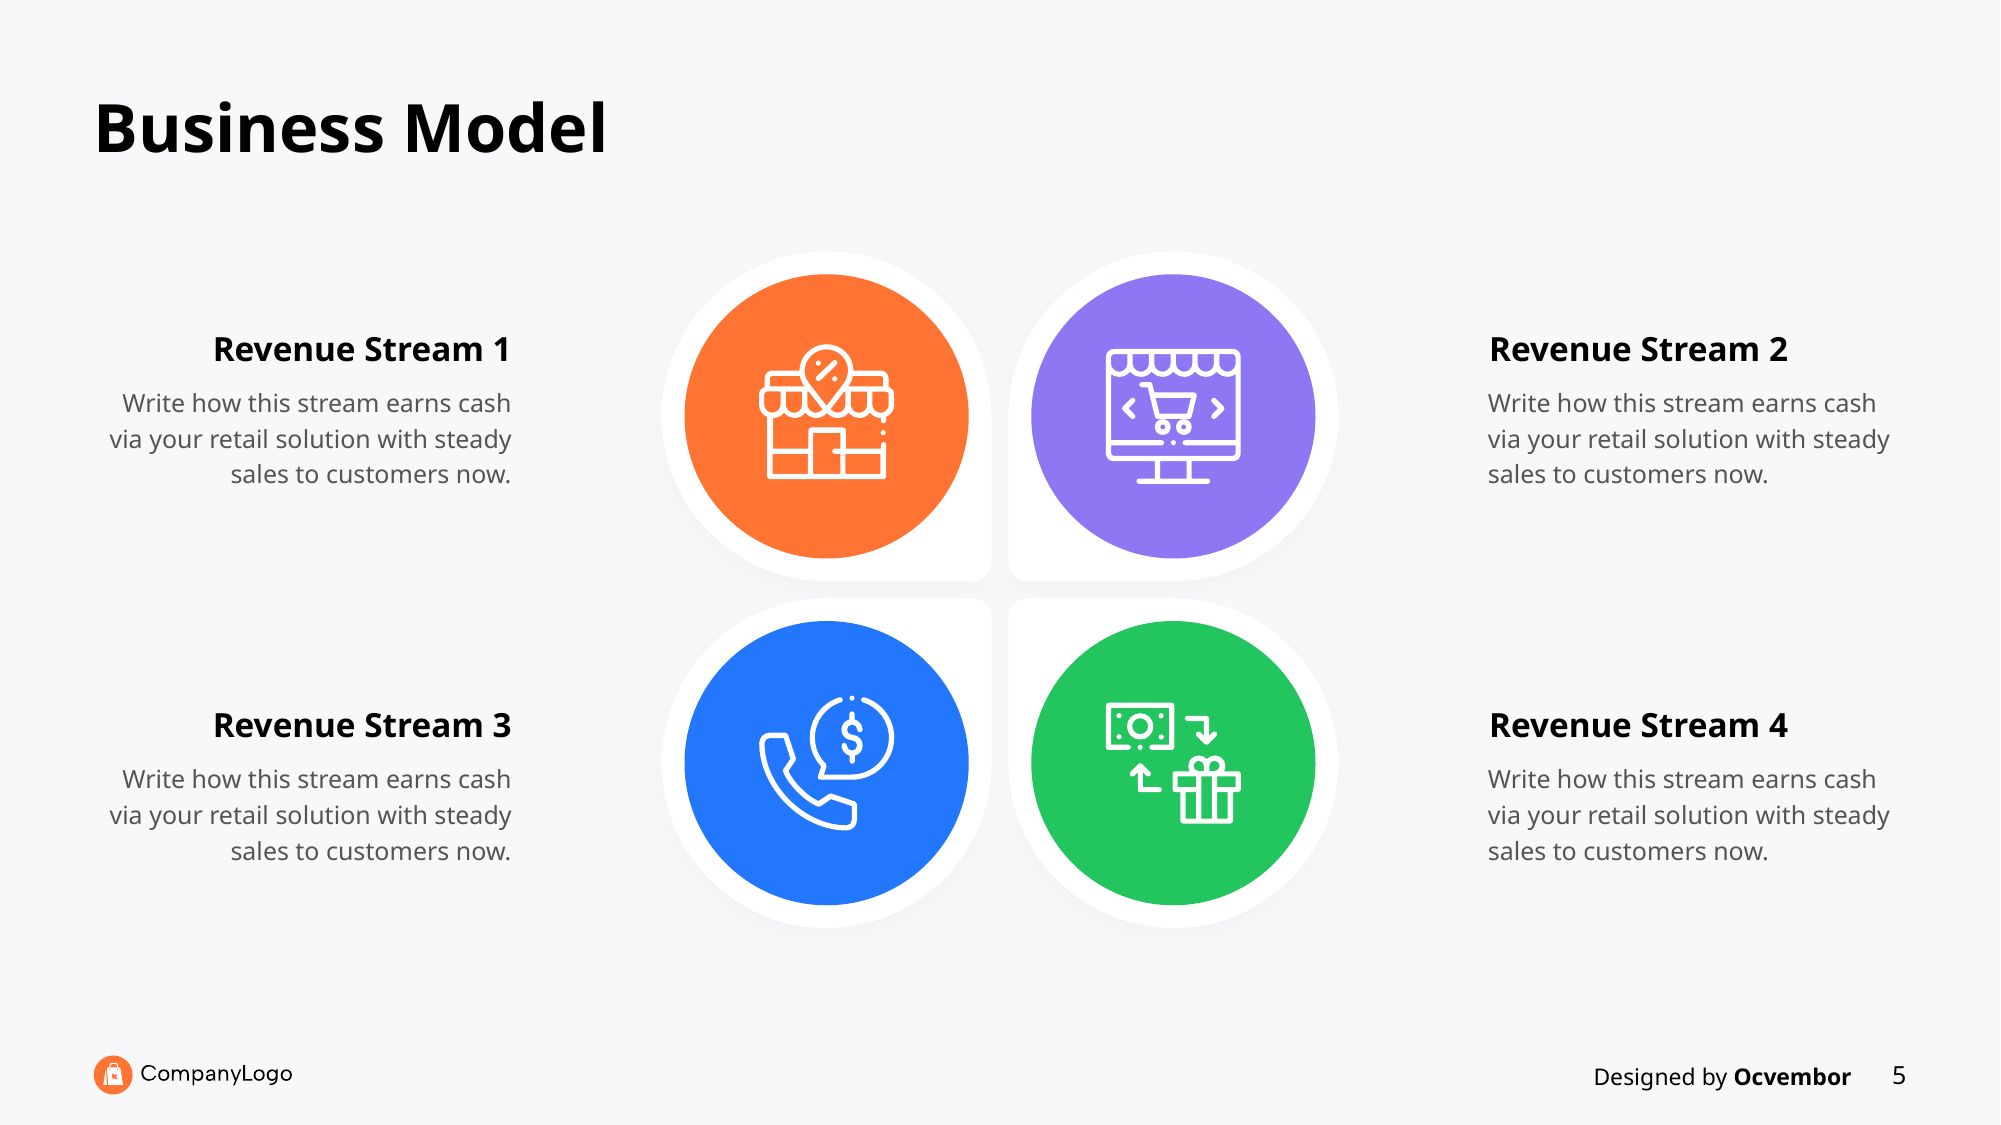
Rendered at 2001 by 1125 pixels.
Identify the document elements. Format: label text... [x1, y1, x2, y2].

title Business Model [93, 85, 1907, 162]
text_box [1007, 597, 1340, 929]
text_box [660, 597, 993, 929]
text_box Write how this stream earns cash via your retail solution with steady sales to customers now. [1487, 381, 1907, 489]
text_box [660, 250, 993, 583]
text_box [1031, 621, 1316, 906]
text_box [1031, 274, 1316, 559]
text_box [809, 697, 895, 780]
text_box Write how this stream earns cash via your retail solution with steady sales to customers now. [1487, 757, 1907, 866]
text_box Revenue Stream 1 [93, 327, 513, 368]
text_box [684, 274, 969, 559]
text_box Revenue Stream 2 [1487, 327, 1907, 368]
text_box [1172, 755, 1241, 824]
text_box Revenue Stream 4 [1487, 704, 1907, 745]
text_box [759, 344, 895, 480]
text_box [1007, 250, 1340, 583]
text_box [1105, 702, 1175, 750]
text_box Revenue Stream 3 [93, 704, 513, 745]
text_box [684, 621, 969, 906]
text_box [1105, 348, 1241, 484]
text_box [759, 732, 858, 831]
text_box [1184, 715, 1218, 745]
text_box Write how this stream earns cash via your retail solution with steady sales to customers now. [93, 757, 513, 866]
text_box Write how this stream earns cash via your retail solution with steady sales to customers now. [93, 381, 513, 489]
text_box [1129, 763, 1162, 793]
